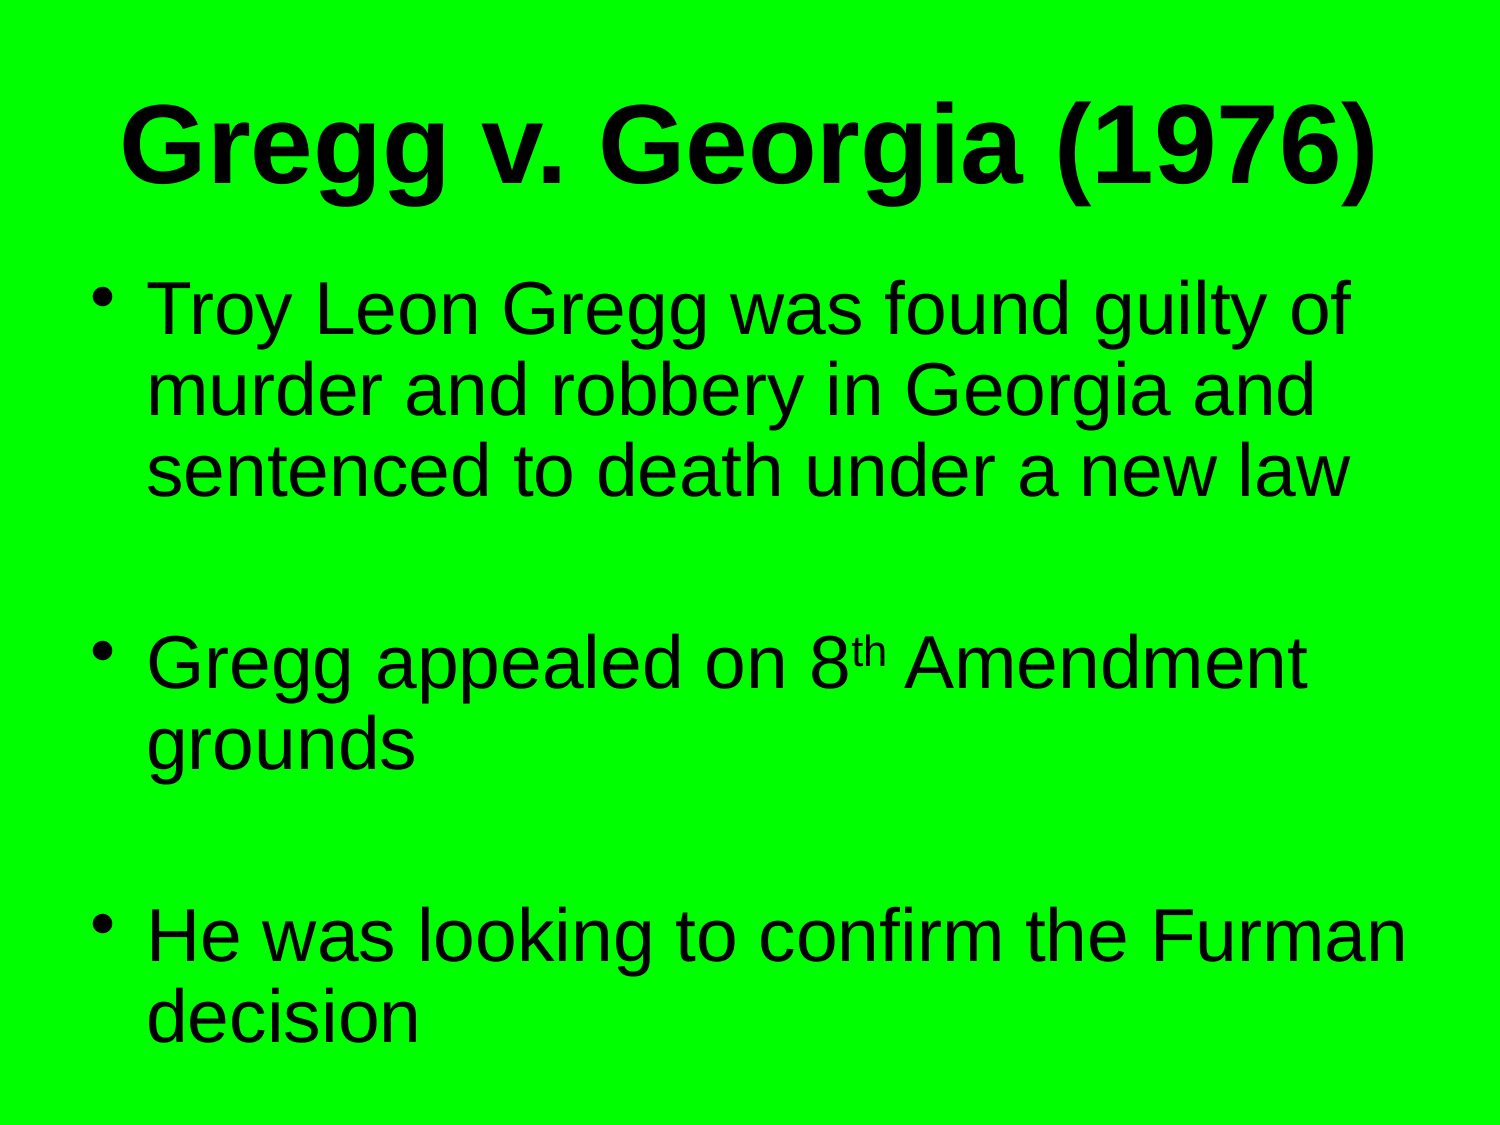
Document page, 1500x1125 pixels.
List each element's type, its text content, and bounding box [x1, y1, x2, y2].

list Troy Leon Gregg was found guilty of murder and robbery in Georgia and sentenced to death under a new law Gregg appealed on 8th Amendment grounds He was looking to confirm the Furman decision [75, 262, 1425, 1005]
title Gregg v. Georgia (1976) [75, 45, 1425, 233]
